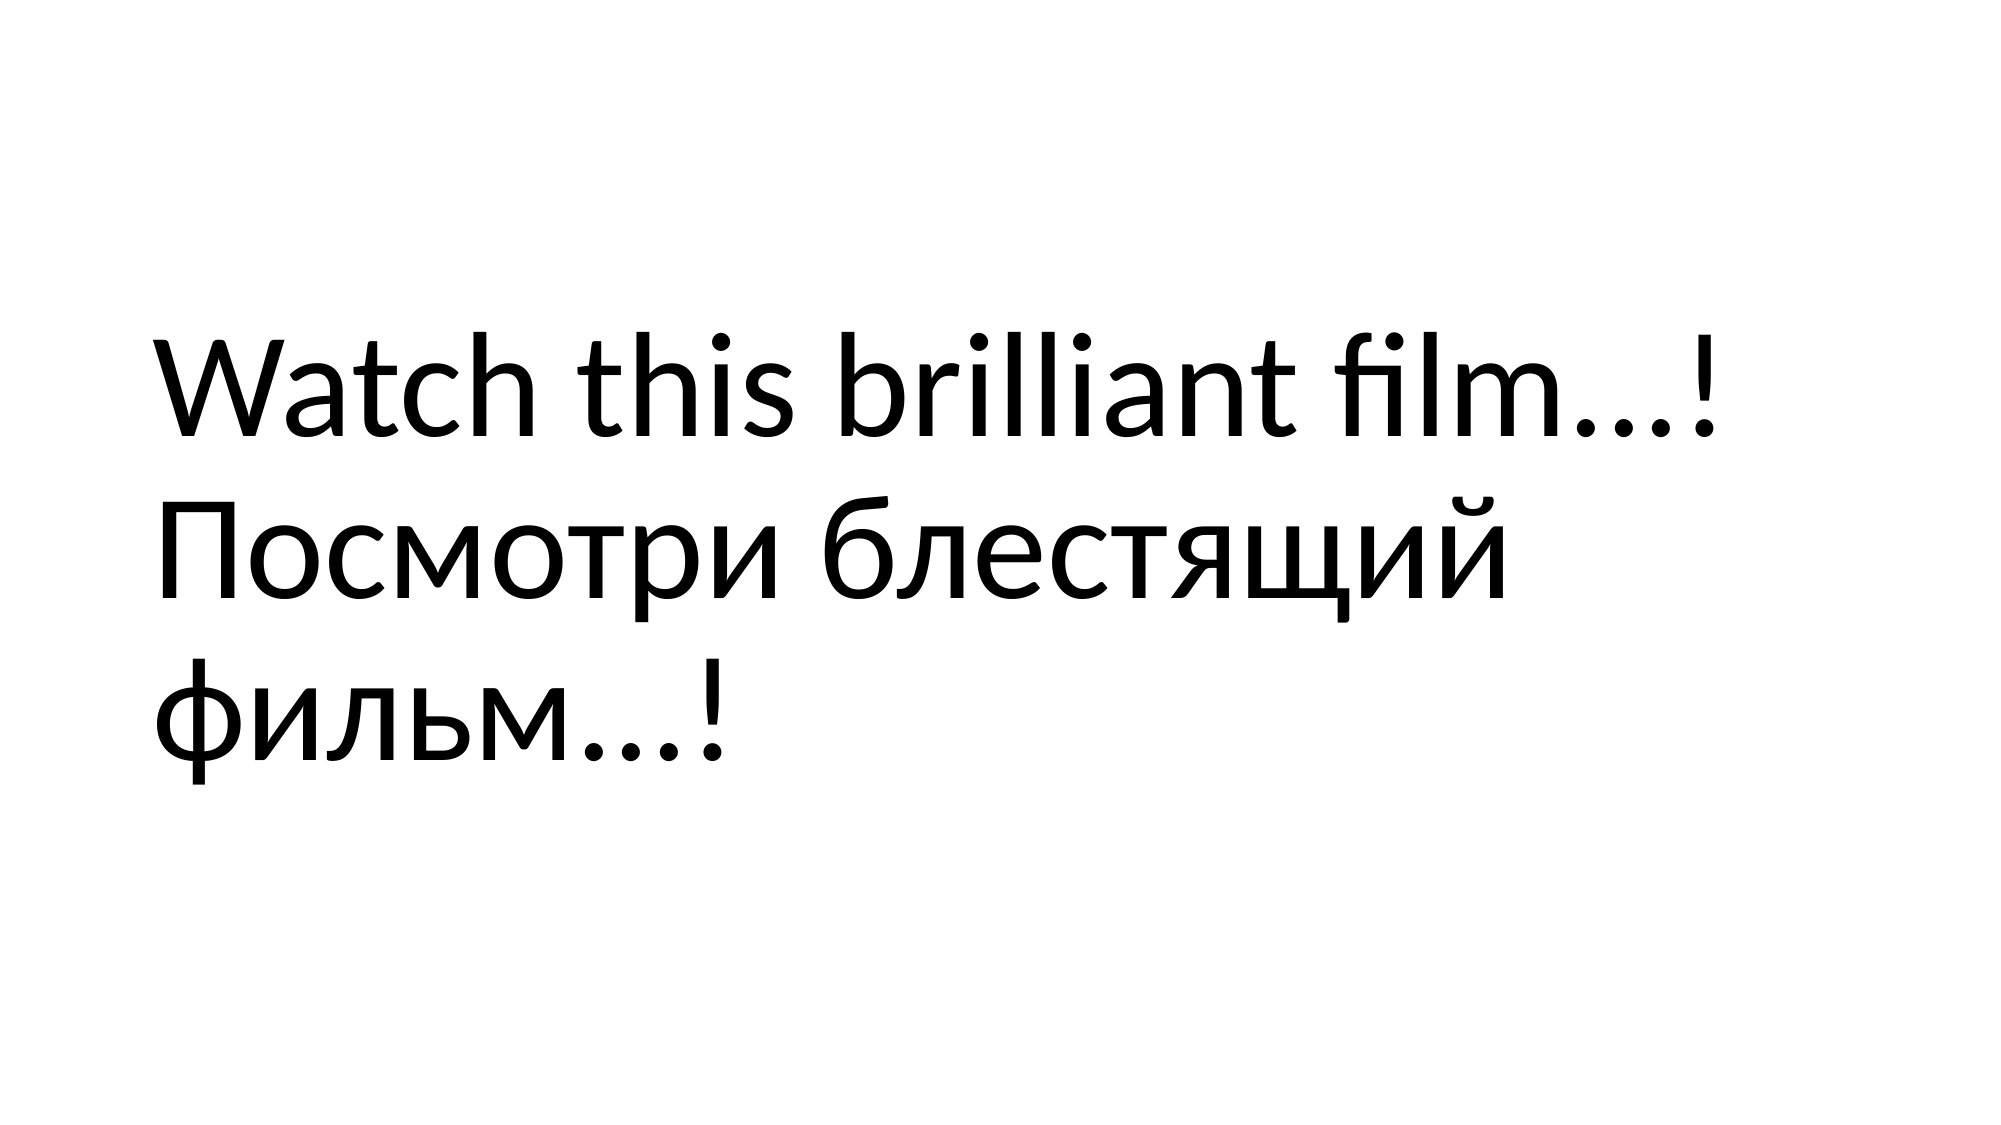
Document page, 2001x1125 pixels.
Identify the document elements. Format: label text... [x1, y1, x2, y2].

list Watch this brilliant film...! Посмотри блестящий фильм...! [137, 299, 1863, 1014]
